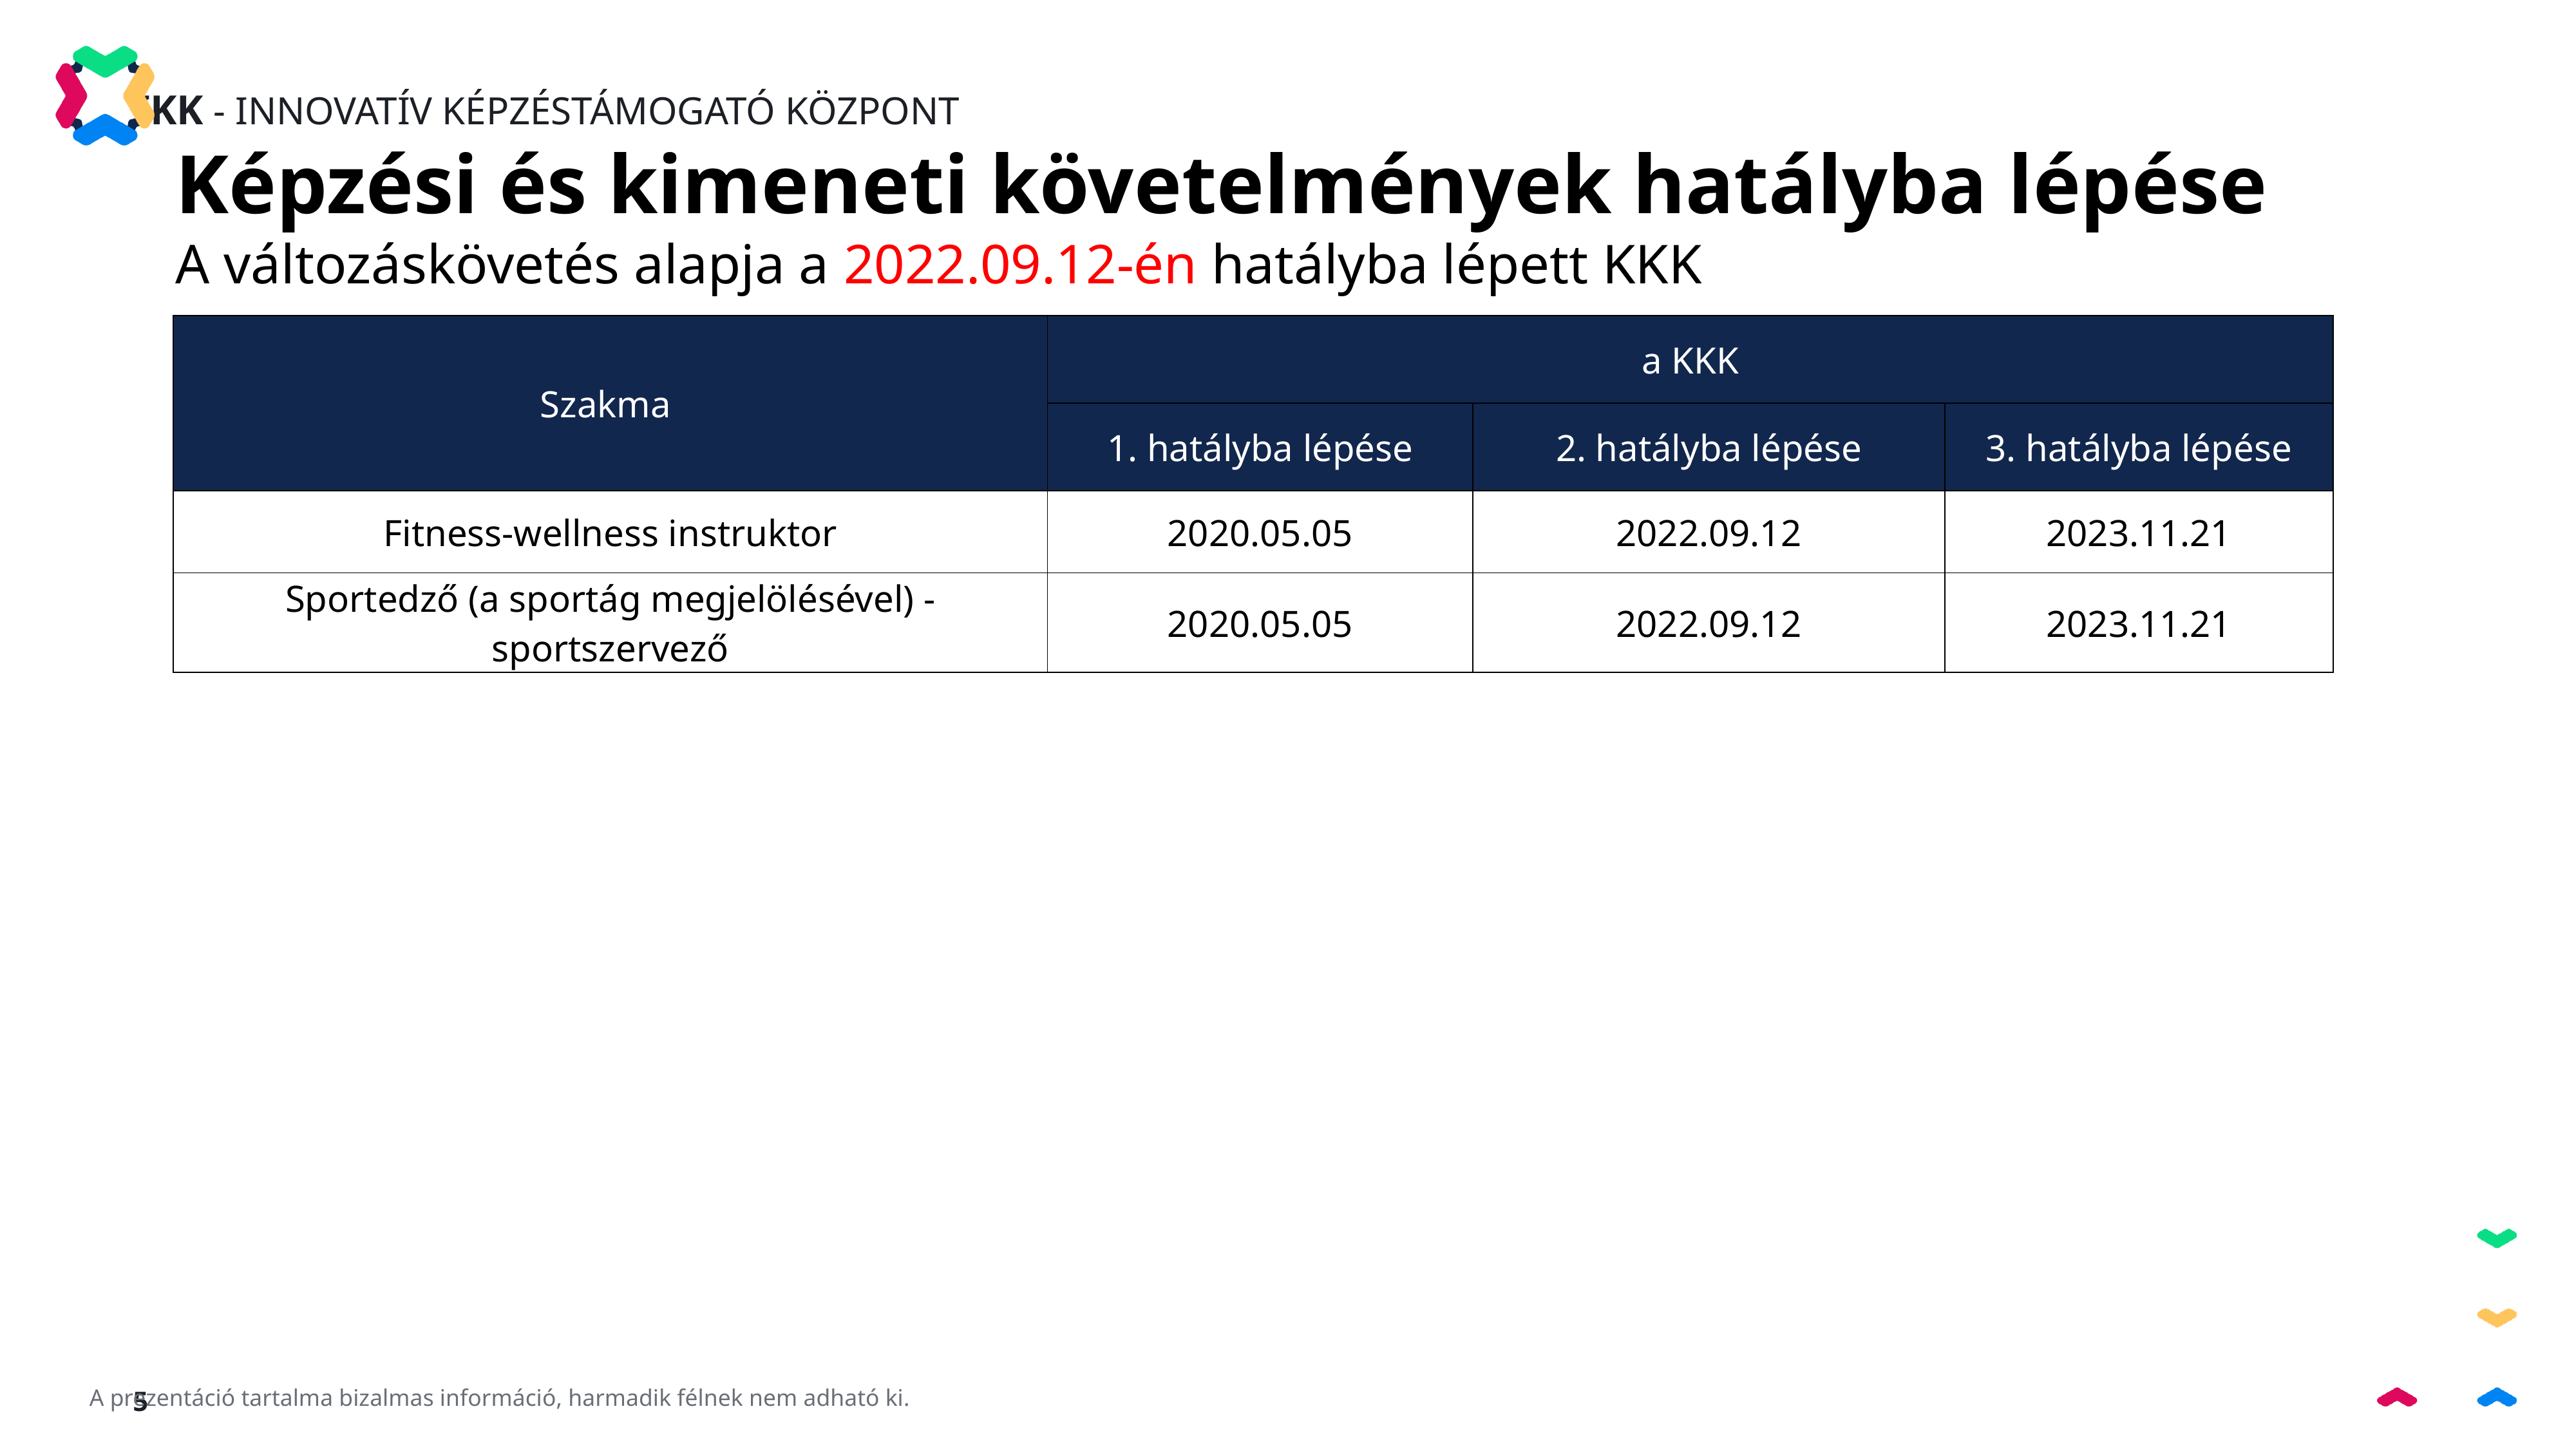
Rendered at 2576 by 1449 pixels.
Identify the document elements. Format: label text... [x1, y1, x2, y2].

table_cell 2023.11.21 [1946, 491, 2333, 573]
table_cell 3. hatályba lépése [1946, 404, 2333, 490]
text_box Képzési és kimeneti követelmények hatályba lépése A változáskövetés alapja a 2022.09.12-én hatályba lépett KKK [175, 133, 2336, 316]
picture [2377, 1229, 2517, 1406]
table_cell 2022.09.12 [1473, 573, 1944, 672]
table_cell Fitness-wellness instruktor [174, 491, 1047, 573]
picture [55, 46, 155, 146]
table_cell 2020.05.05 [1048, 491, 1472, 573]
table_header a KKK [1048, 316, 2333, 402]
table_cell 2020.05.05 [1048, 573, 1472, 672]
table_header Szakma [174, 316, 1047, 490]
table_cell 2. hatályba lépése [1473, 404, 1944, 490]
table_cell 1. hatályba lépése [1048, 404, 1472, 490]
table_cell 2022.09.12 [1473, 491, 1944, 573]
table_cell 2023.11.21 [1946, 573, 2333, 672]
table_cell Sportedző (a sportág megjelölésével) - sportszervező [174, 573, 1047, 672]
